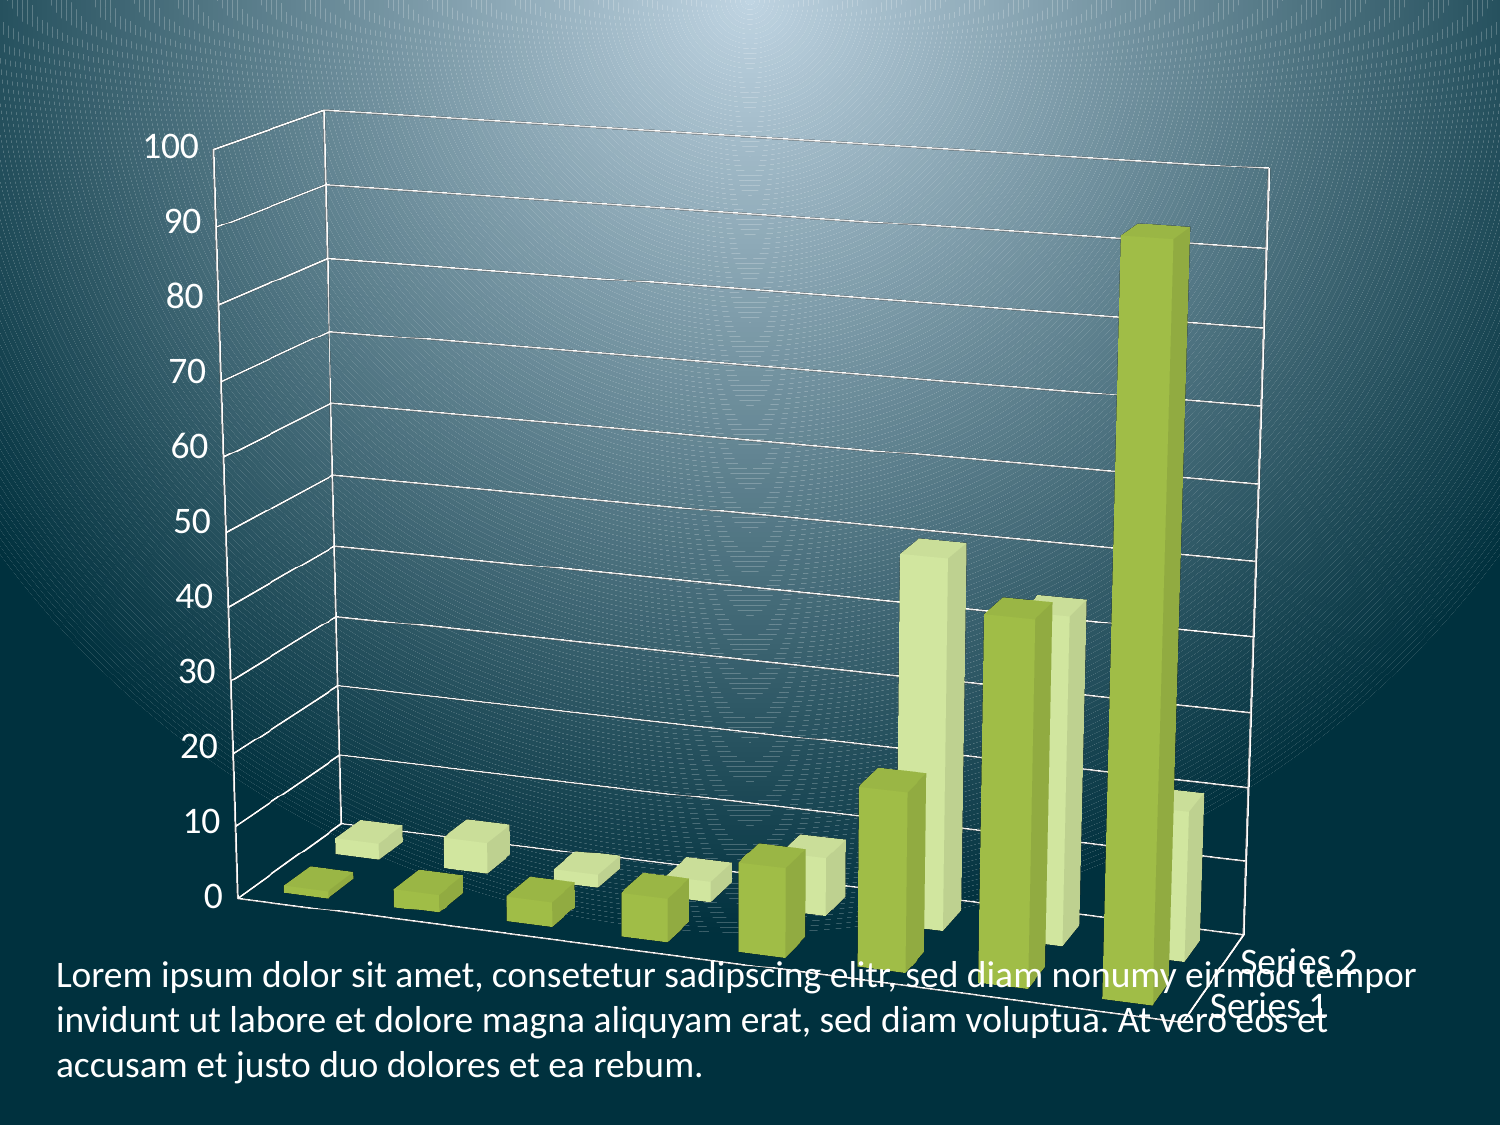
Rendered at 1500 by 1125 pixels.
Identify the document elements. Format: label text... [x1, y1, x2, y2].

text_box Lorem ipsum dolor sit amet, consetetur sadipscing elitr, sed diam nonumy eirmod tempor invidunt ut labore et dolore magna aliquyam erat, sed diam voluptua. At vero eos et accusam et justo duo dolores et ea rebum. [41, 942, 1459, 1093]
chart [74, 89, 1426, 1047]
